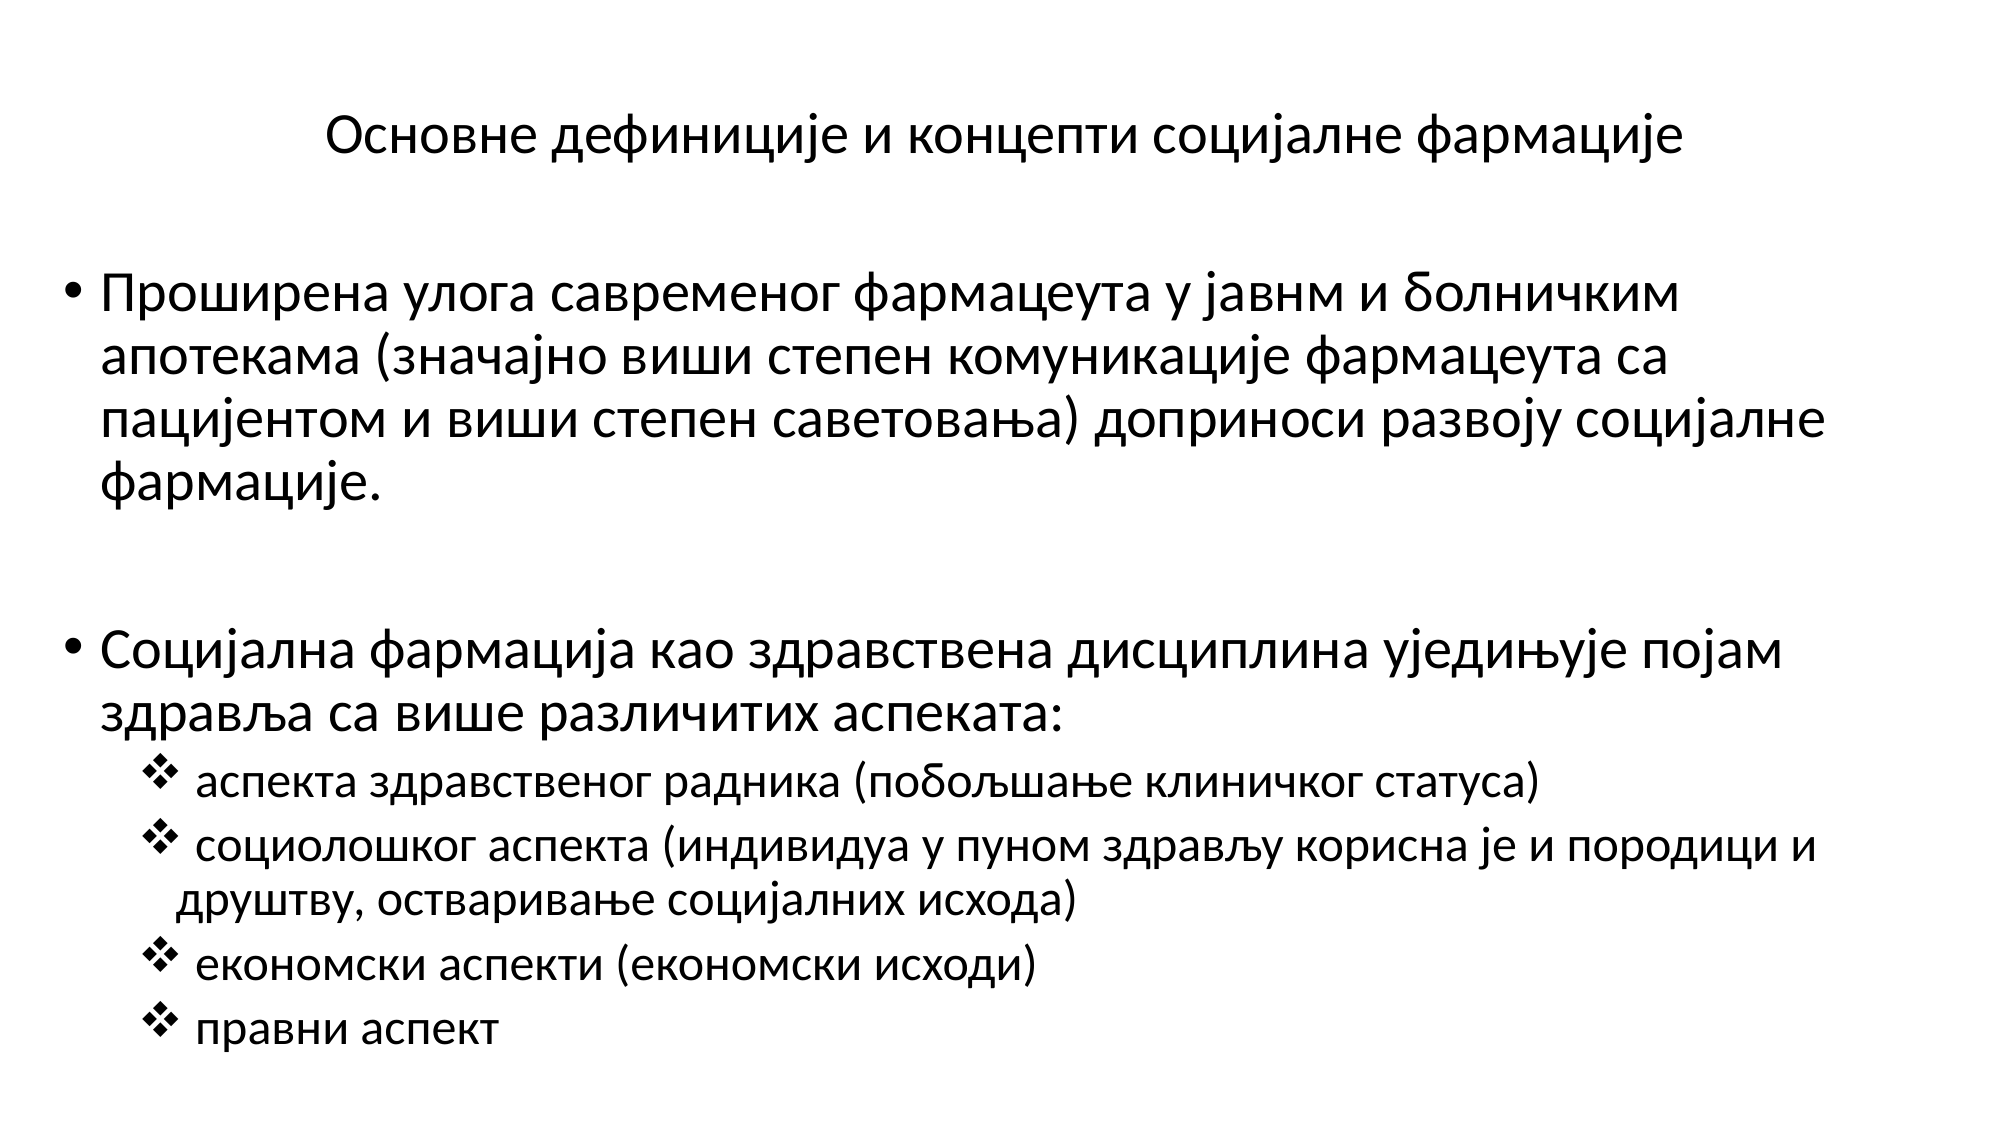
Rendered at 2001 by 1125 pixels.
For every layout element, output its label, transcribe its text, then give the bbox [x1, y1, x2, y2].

title Основне дефиниције и концепти социјалне фармације [143, 51, 1868, 162]
list Проширена улога савременог фармацеута у јавнм и болничким апотекама (значајно виши степен комуникације фармацеута са пацијентом и виши степен саветовања) доприноси развоју социјалне фармације. Социјална фармација као здравствена дисциплина уједињује појам здравља са више различитих аспеката: аспекта здравственог радника (побољшање клиничког статуса) социолошког аспекта (индивидуа у пуном здрављу корисна је и породици и друштву, остваривање социјалних исхода) економски аспекти (економски исходи) правни аспект [48, 162, 1933, 1080]
